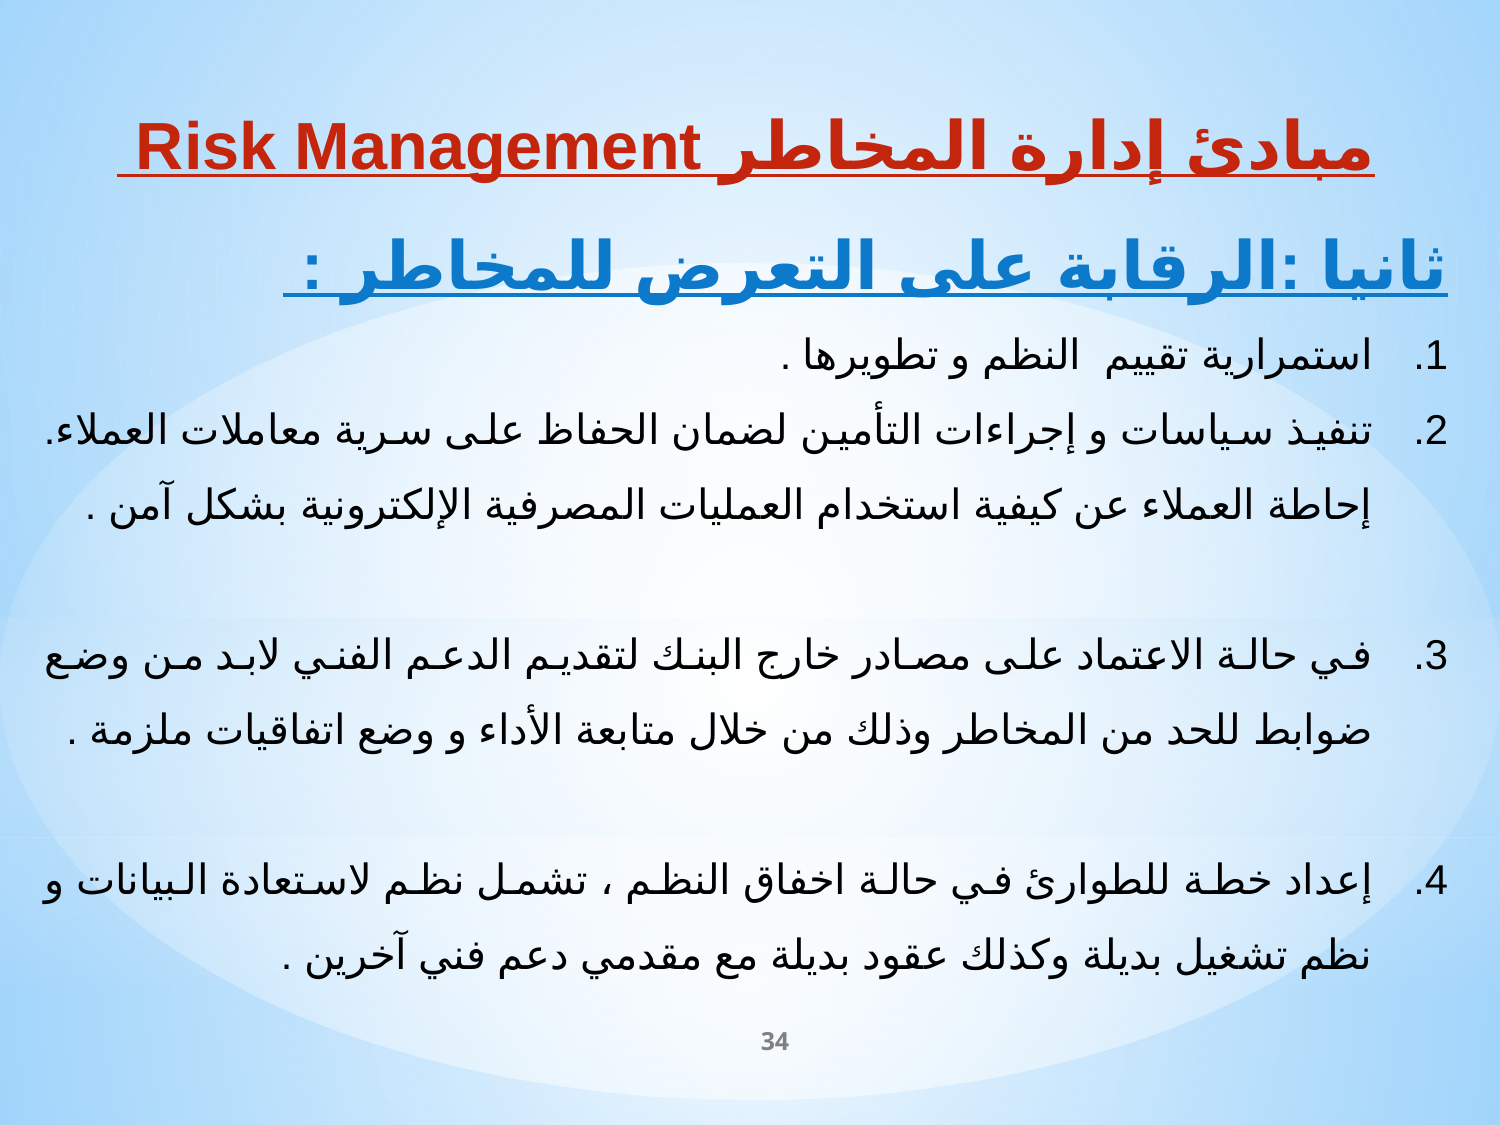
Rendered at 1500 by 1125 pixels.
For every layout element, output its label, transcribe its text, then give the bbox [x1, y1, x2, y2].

slide_number 34 [624, 1012, 925, 1073]
text_box مبادئ إدارة المخاطر Risk Management ثانيا :الرقابة على التعرض للمخاطر : استمرارية تقييم النظم و تطويرها . تنفيذ سياسات و إجراءات التأمين لضمان الحفاظ على سرية معاملات العملاء. إحاطة العملاء عن كيفية استخدام العمليات المصرفية الإلكترونية بشكل آمن . في حالة الاعتماد على مصادر خارج البنك لتقديم الدعم الفني لابد من وضع ضوابط للحد من المخاطر وذلك من خلال متابعة الأداء و وضع اتفاقيات ملزمة . إعداد خطة للطوارئ في حالة اخفاق النظم ، تشمل نظم لاستعادة البيانات و نظم تشغيل بديلة وكذلك عقود بديلة مع مقدمي دعم فني آخرين . [29, 55, 1463, 986]
